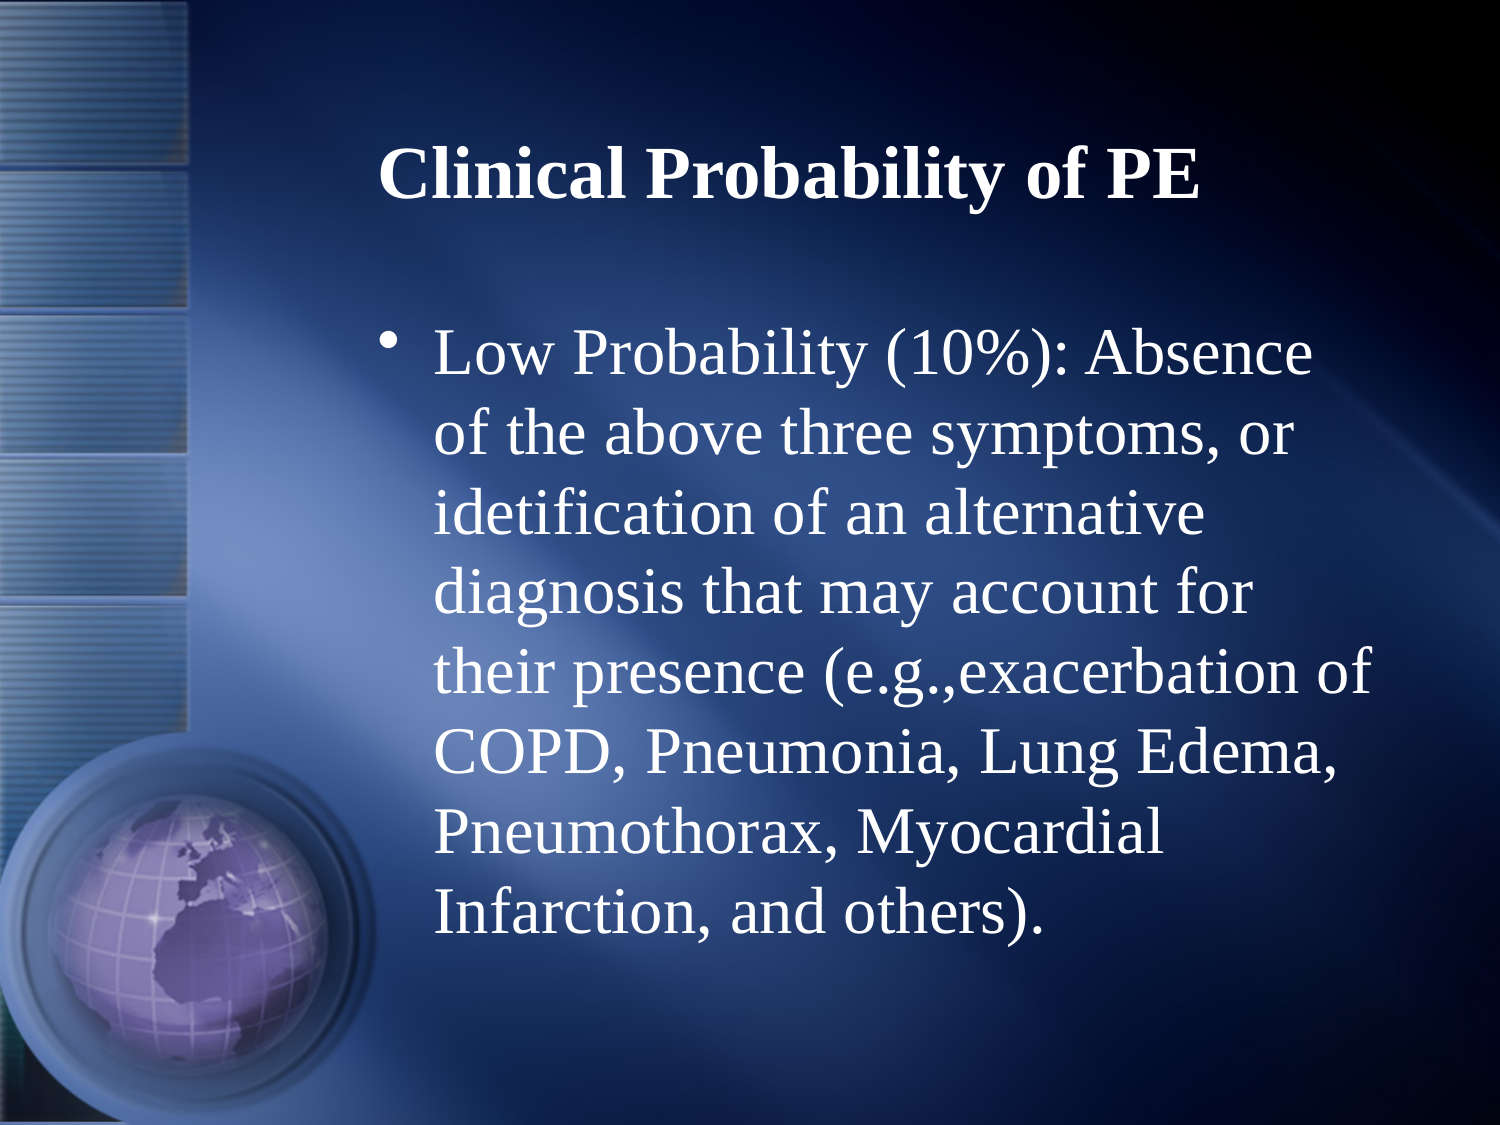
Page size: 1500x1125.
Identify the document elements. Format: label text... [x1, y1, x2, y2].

list Low Probability (10%): Absence of the above three symptoms, or idetification of an alternative diagnosis that may account for their presence (e.g.,exacerbation of COPD, Pneumonia, Lung Edema, Pneumothorax, Myocardial Infarction, and others). [362, 299, 1401, 1001]
picture [0, 0, 1500, 1125]
title Clinical Probability of PE [362, 74, 1401, 263]
